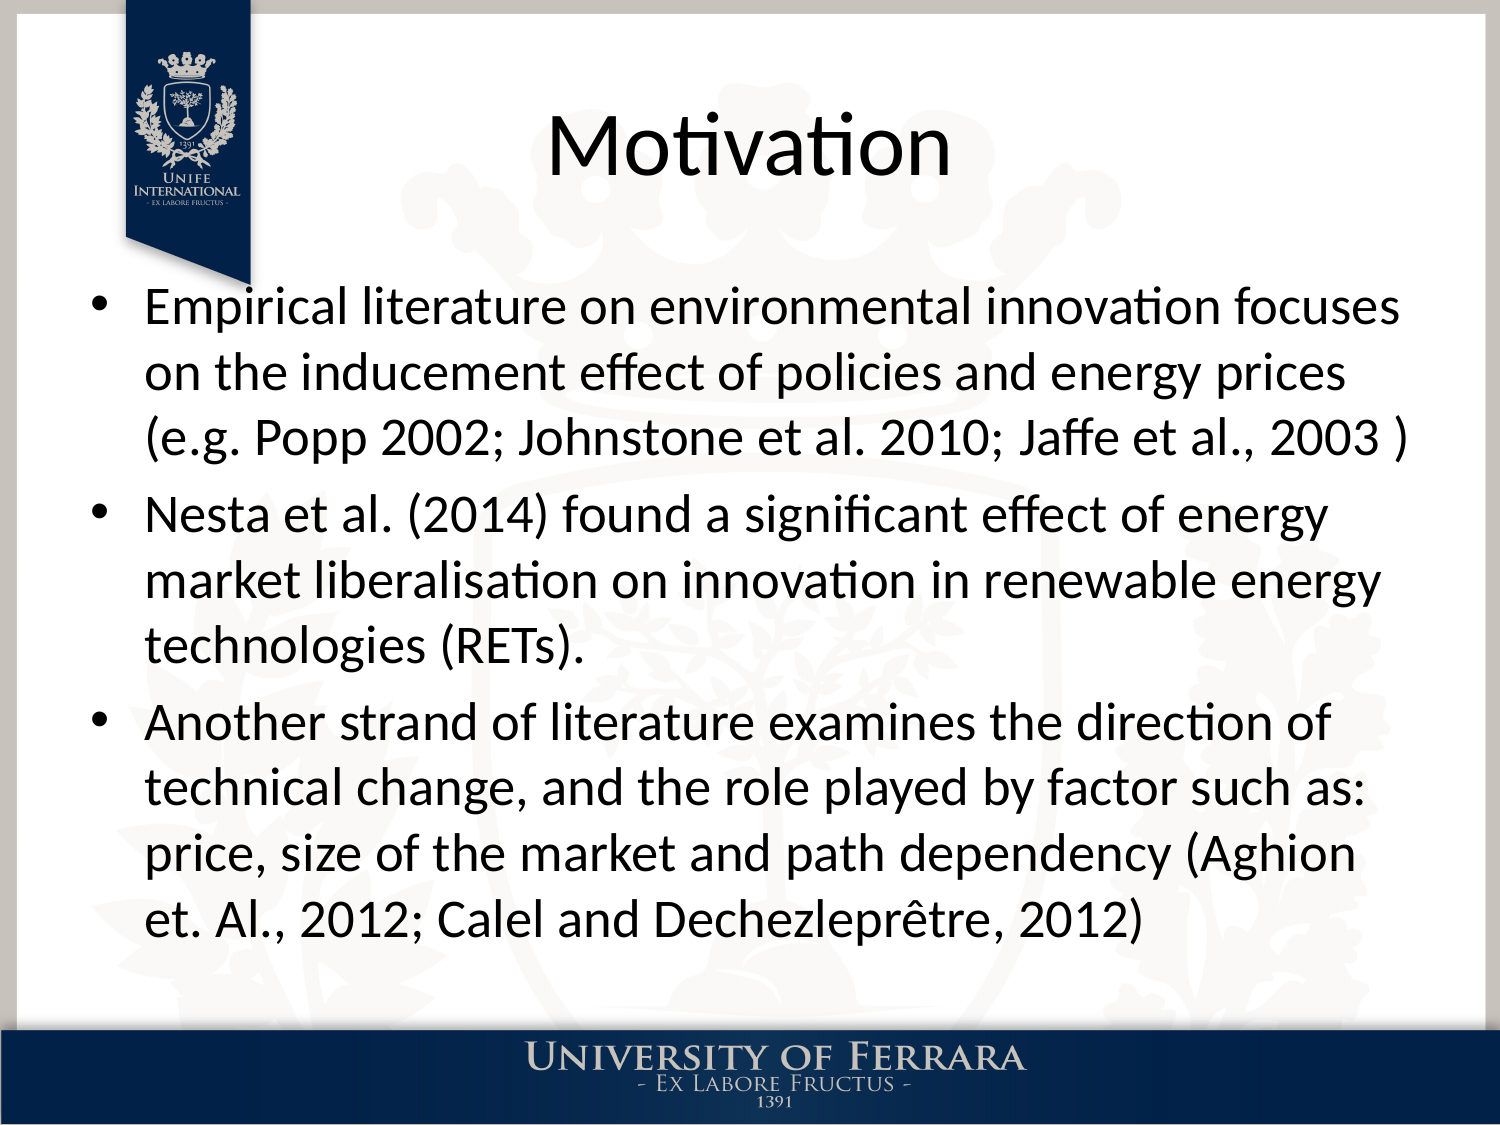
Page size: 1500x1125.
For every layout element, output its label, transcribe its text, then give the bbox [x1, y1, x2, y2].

list Empirical literature on environmental innovation focuses on the inducement effect of policies and energy prices (e.g. Popp 2002; Johnstone et al. 2010; Jaffe et al., 2003 ) Nesta et al. (2014) found a significant effect of energy market liberalisation on innovation in renewable energy technologies (RETs). Another strand of literature examines the direction of technical change, and the role played by factor such as: price, size of the market and path dependency (Aghion et. Al., 2012; Calel and Dechezleprêtre, 2012) [75, 262, 1425, 1005]
title Motivation [75, 45, 1425, 233]
picture [0, 0, 1500, 1125]
